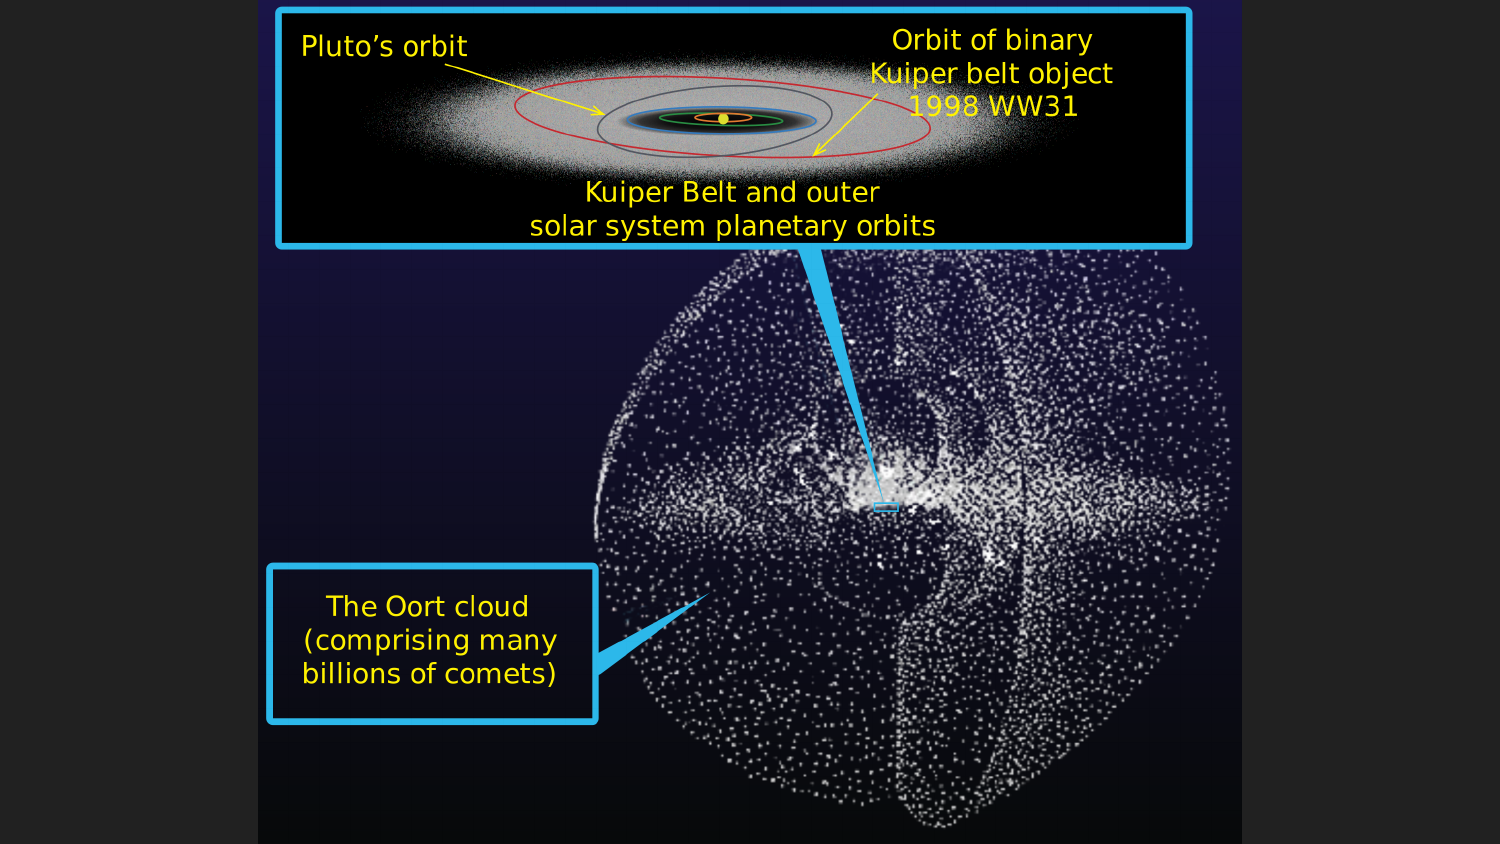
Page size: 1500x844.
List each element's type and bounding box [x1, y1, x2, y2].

picture [257, 0, 1243, 844]
